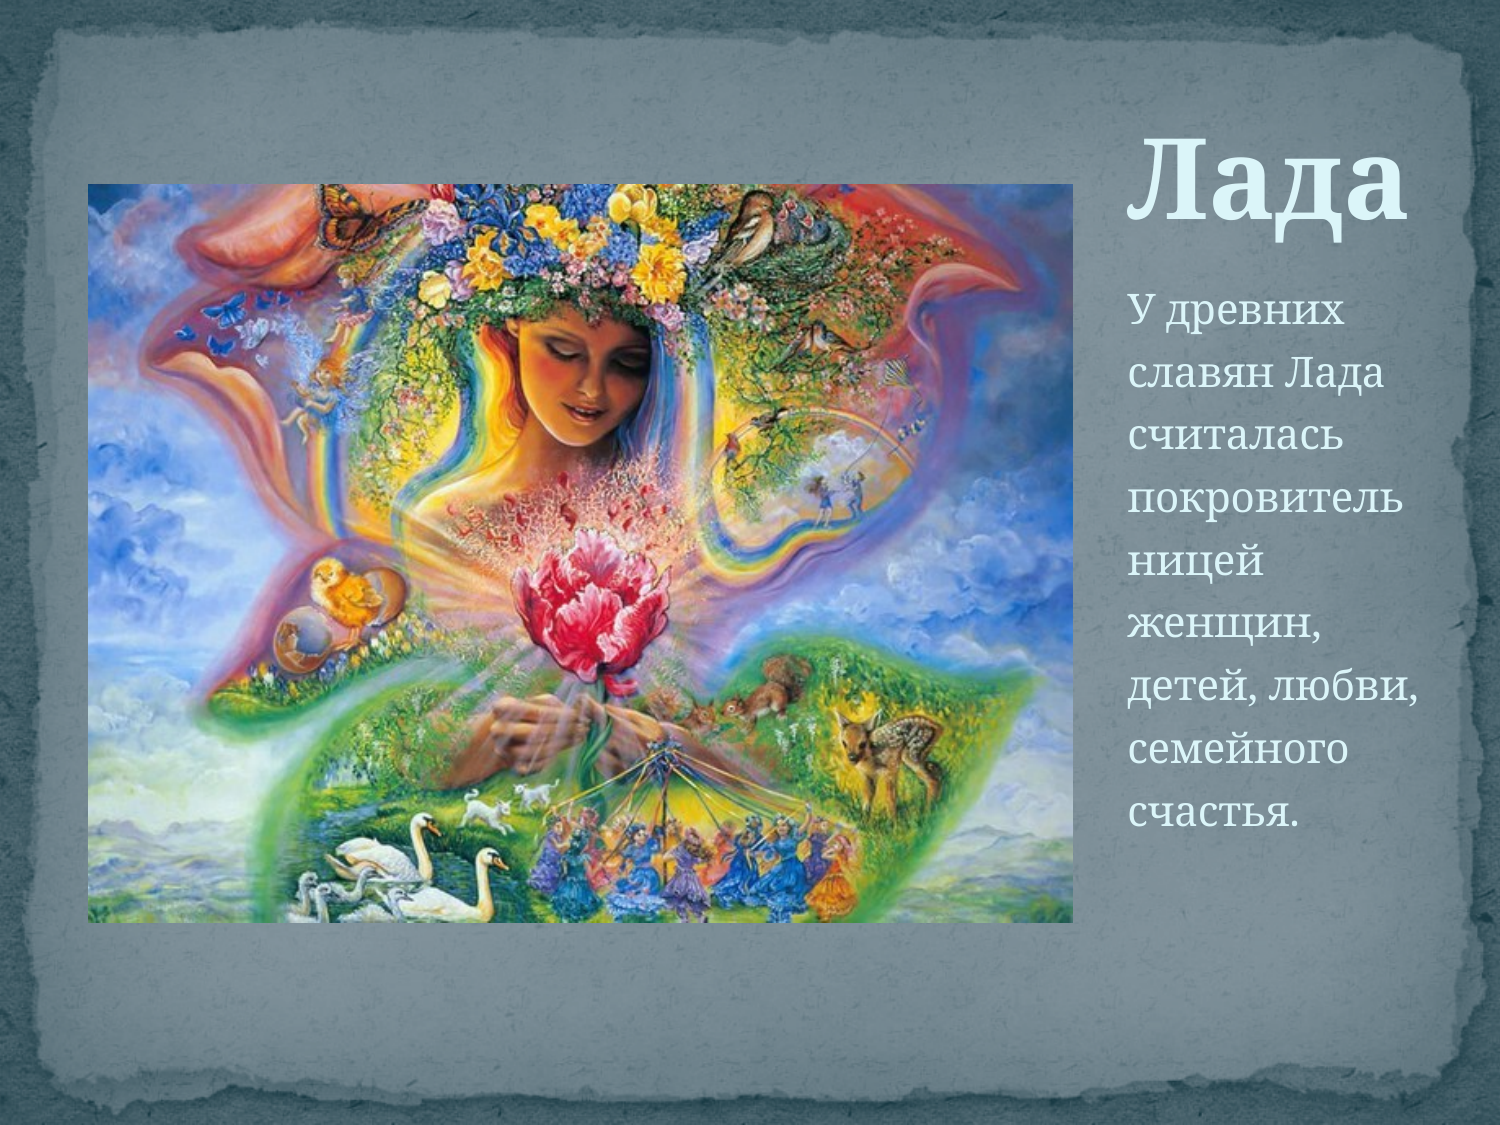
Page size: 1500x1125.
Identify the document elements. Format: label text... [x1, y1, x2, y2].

picture [88, 184, 1073, 923]
title Лада [1112, 74, 1438, 250]
list У древних славян Лада считалась покровительницей женщин, детей, любви, семейного счастья. [1112, 262, 1438, 875]
